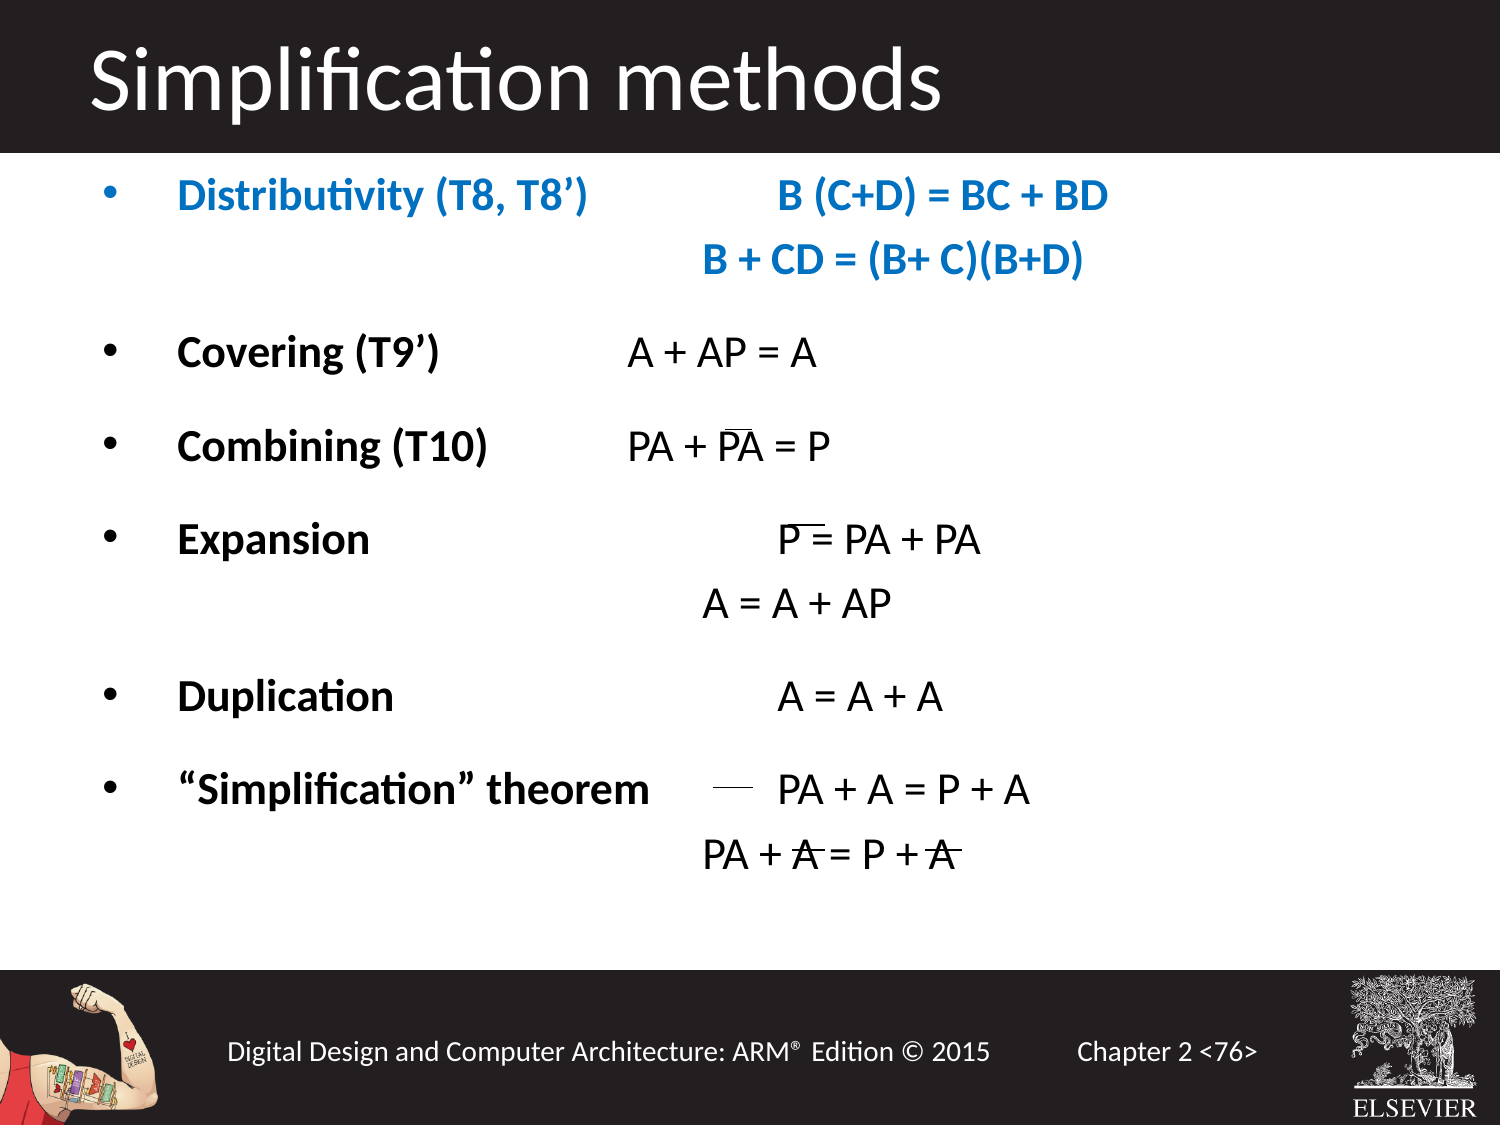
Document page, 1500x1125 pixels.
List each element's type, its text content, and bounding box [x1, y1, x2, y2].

text_box Simplification methods [75, 11, 1375, 136]
picture [1350, 974, 1477, 1117]
picture [0, 979, 163, 1125]
text_box Distributivity (T8, T8’) B (C+D) = BC + BD B + CD = (B+ C)(B+D) Covering (T9’) A + AP = A Combining (T10) PA + PA = P Expansion P = PA + PA A = A + AP Duplication A = A + A “Simplification” theorem PA + A = P + A PA + A = P + A [87, 157, 1417, 970]
